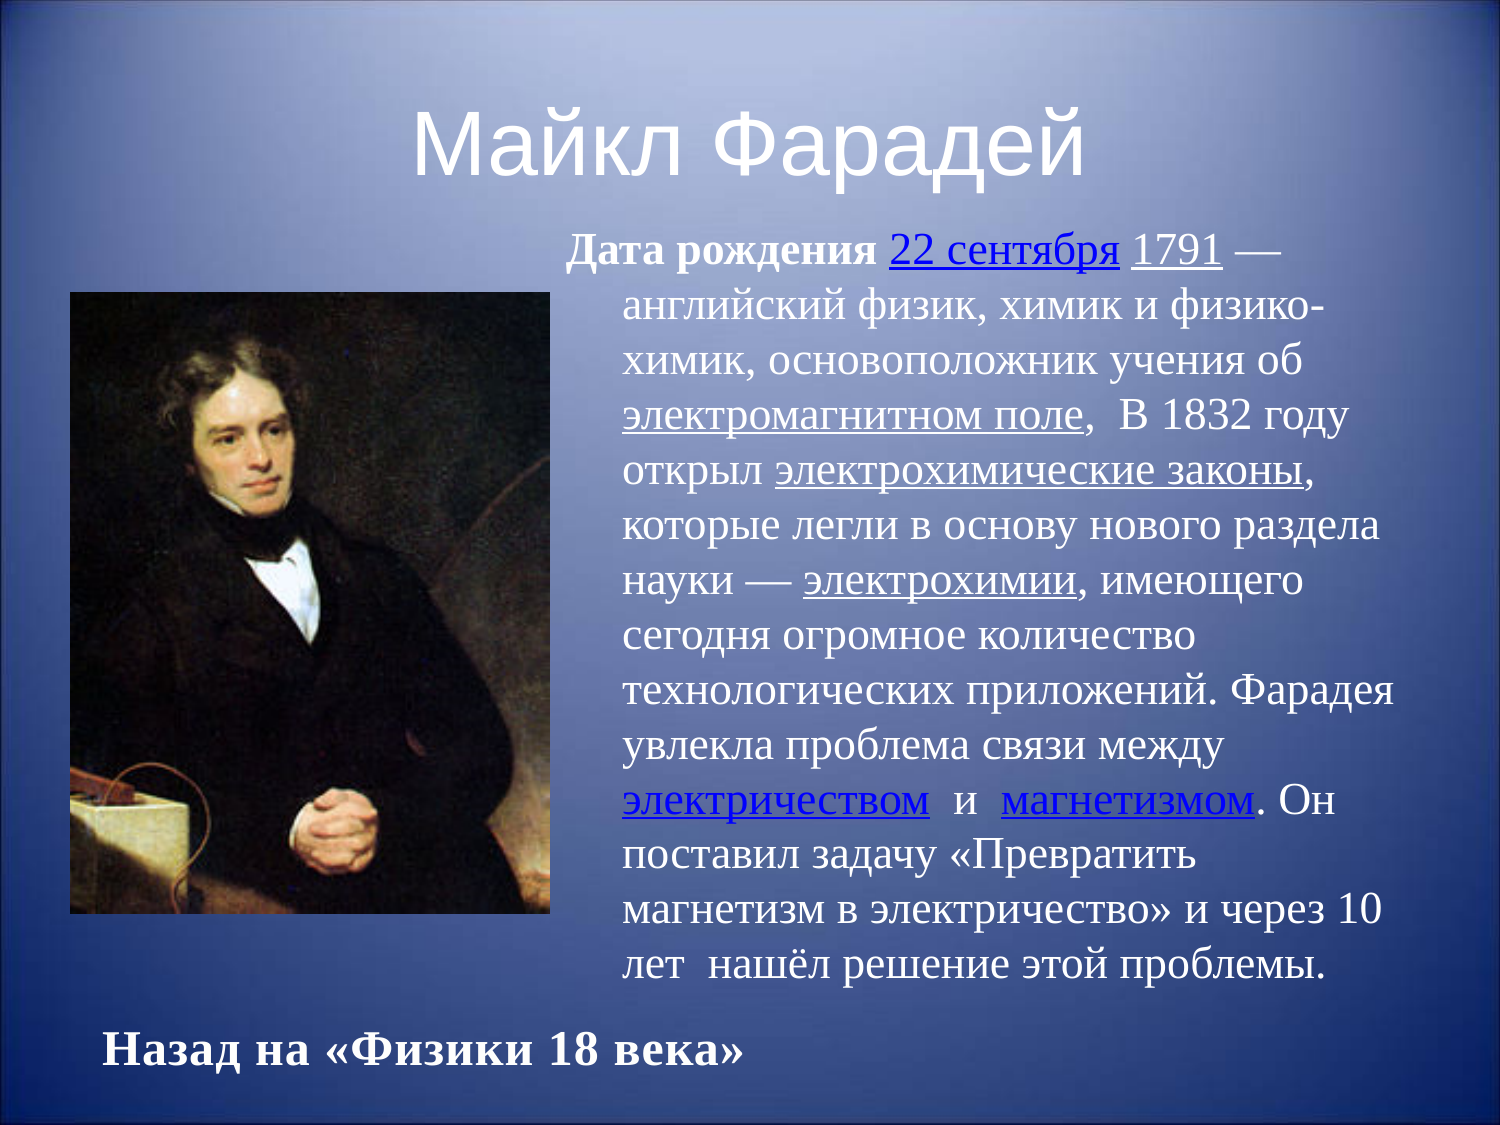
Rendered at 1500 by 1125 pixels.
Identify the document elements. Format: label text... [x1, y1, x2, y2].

picture [0, 0, 1500, 1125]
list Дата рождения 22 сентября 1791 — английский физик, химик и физико-химик, основоположник учения об электромагнитном поле, В 1832 году открыл электрохимические законы, которые легли в основу нового раздела науки — электрохимии, имеющего сегодня огромное количество технологических приложений. Фарадея увлекла проблема связи между электричеством и магнетизмом. Он поставил задачу «Превратить магнетизм в электричество» и через 10 лет нашёл решение этой проблемы. [550, 210, 1426, 1020]
title Майкл Фарадей [74, 44, 1426, 233]
text_box Назад на «Физики 18 века» [87, 1007, 761, 1083]
